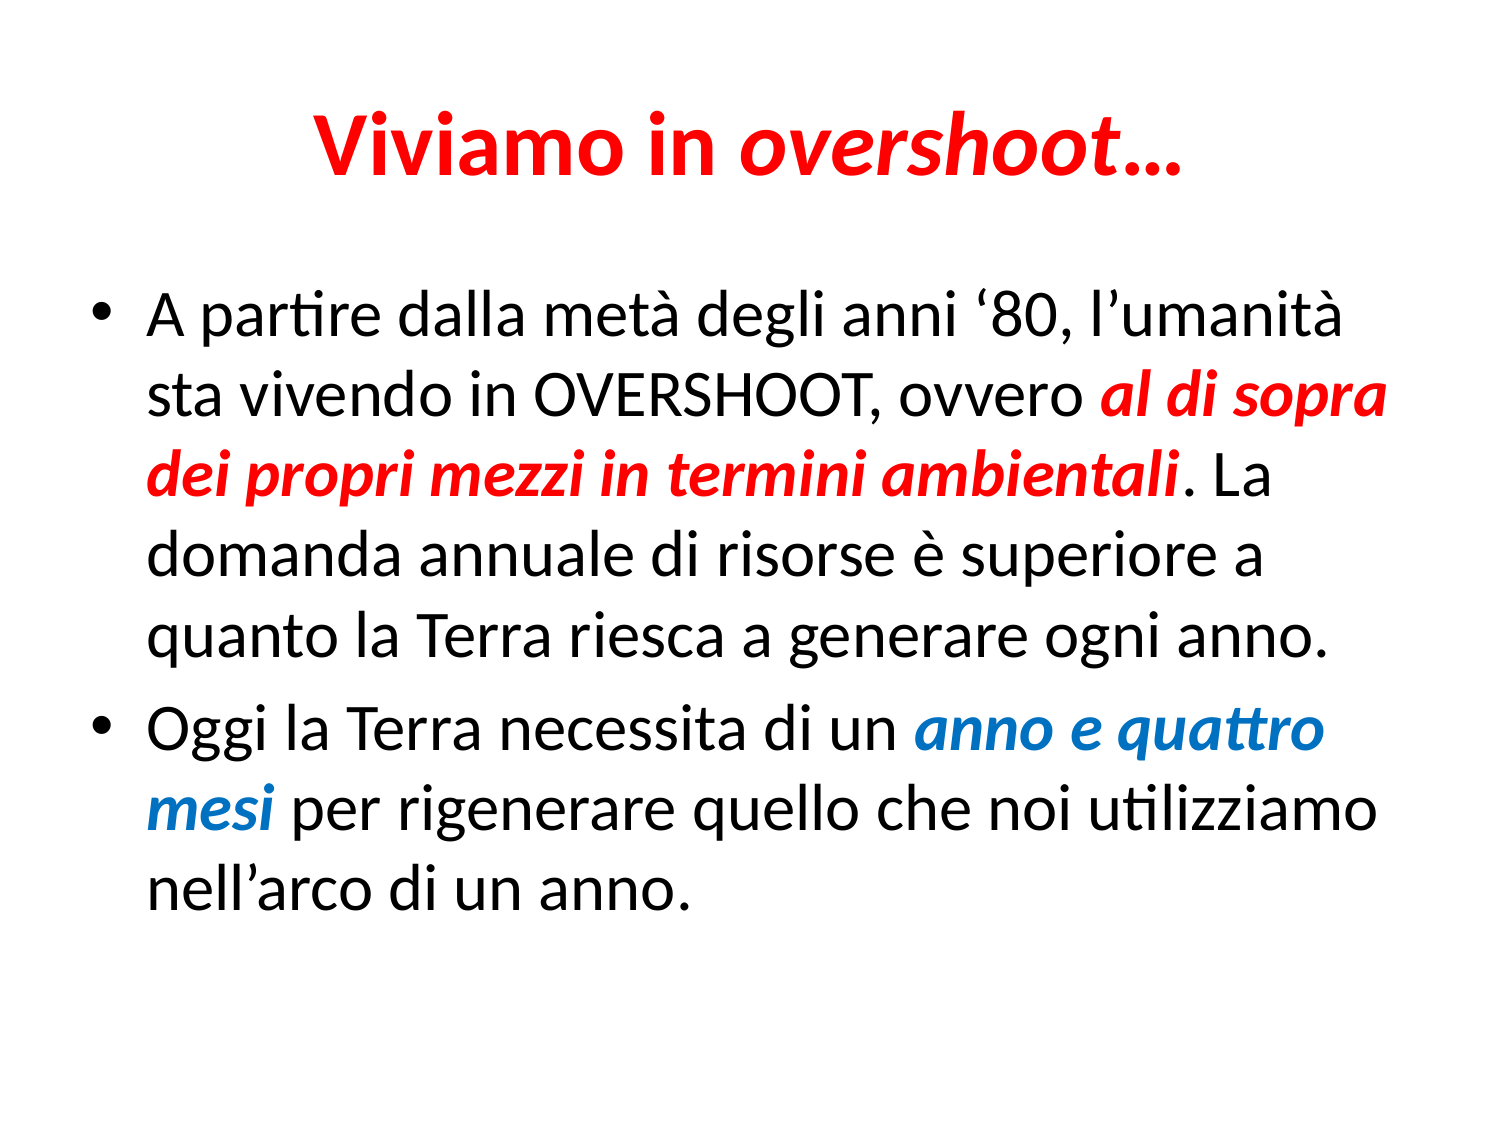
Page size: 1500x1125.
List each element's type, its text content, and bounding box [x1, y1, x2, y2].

list A partire dalla metà degli anni ‘80, l’umanità sta vivendo in OVERSHOOT, ovvero al di sopra dei propri mezzi in termini ambientali. La domanda annuale di risorse è superiore a quanto la Terra riesca a generare ogni anno. Oggi la Terra necessita di un anno e quattro mesi per rigenerare quello che noi utilizziamo nell’arco di un anno. [75, 262, 1425, 1005]
title Viviamo in overshoot… [75, 45, 1425, 233]
